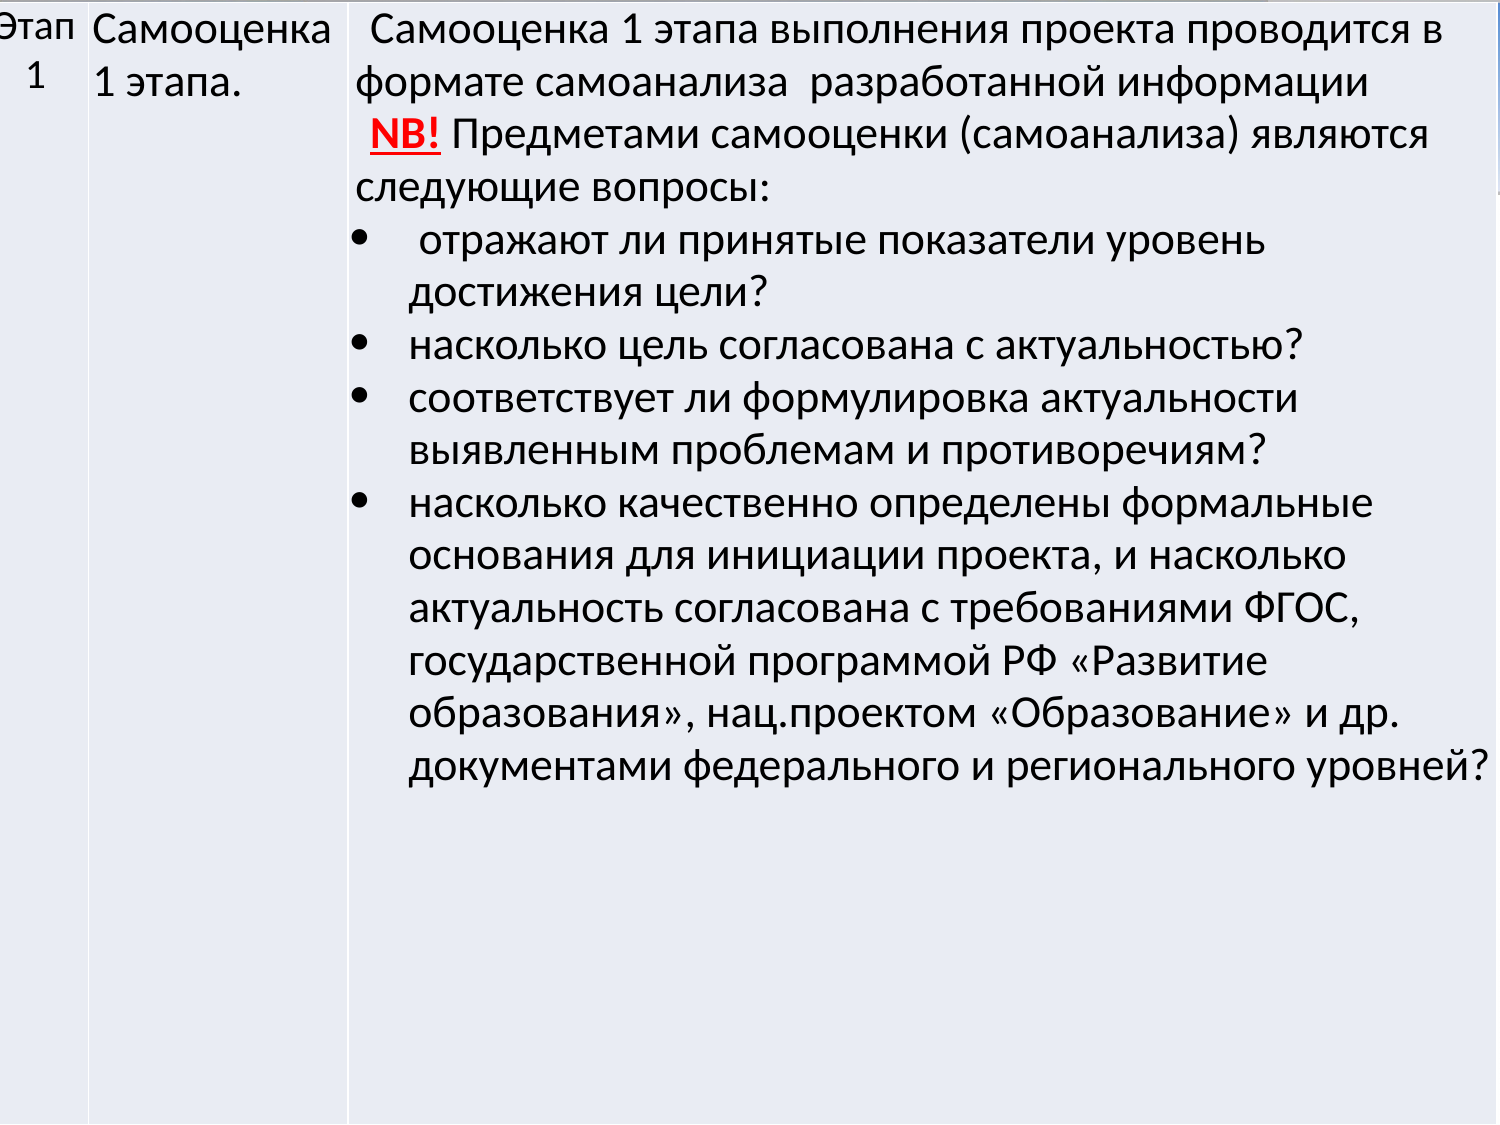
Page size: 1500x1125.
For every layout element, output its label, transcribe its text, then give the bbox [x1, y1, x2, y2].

table_header Этап 1 [0, 3, 88, 1124]
table_header Самооценка 1 этапа выполнения проекта проводится в формате самоанализа разработанной информации NB! Предметами самооценки (самоанализа) являются следующие вопросы: отражают ли принятые показатели уровень достижения цели? насколько цель согласована с актуальностью? соответствует ли формулировка актуальности выявленным проблемам и противоречиям? насколько качественно определены формальные основания для инициации проекта, и насколько актуальность согласована с требованиями ФГОС, государственной программой РФ «Развитие образования», нац.проектом «Образование» и др. документами федерального и регионального уровней? [349, 3, 1496, 1124]
table_header Самооценка 1 этапа. [89, 3, 347, 1124]
picture [0, 0, 1500, 1125]
